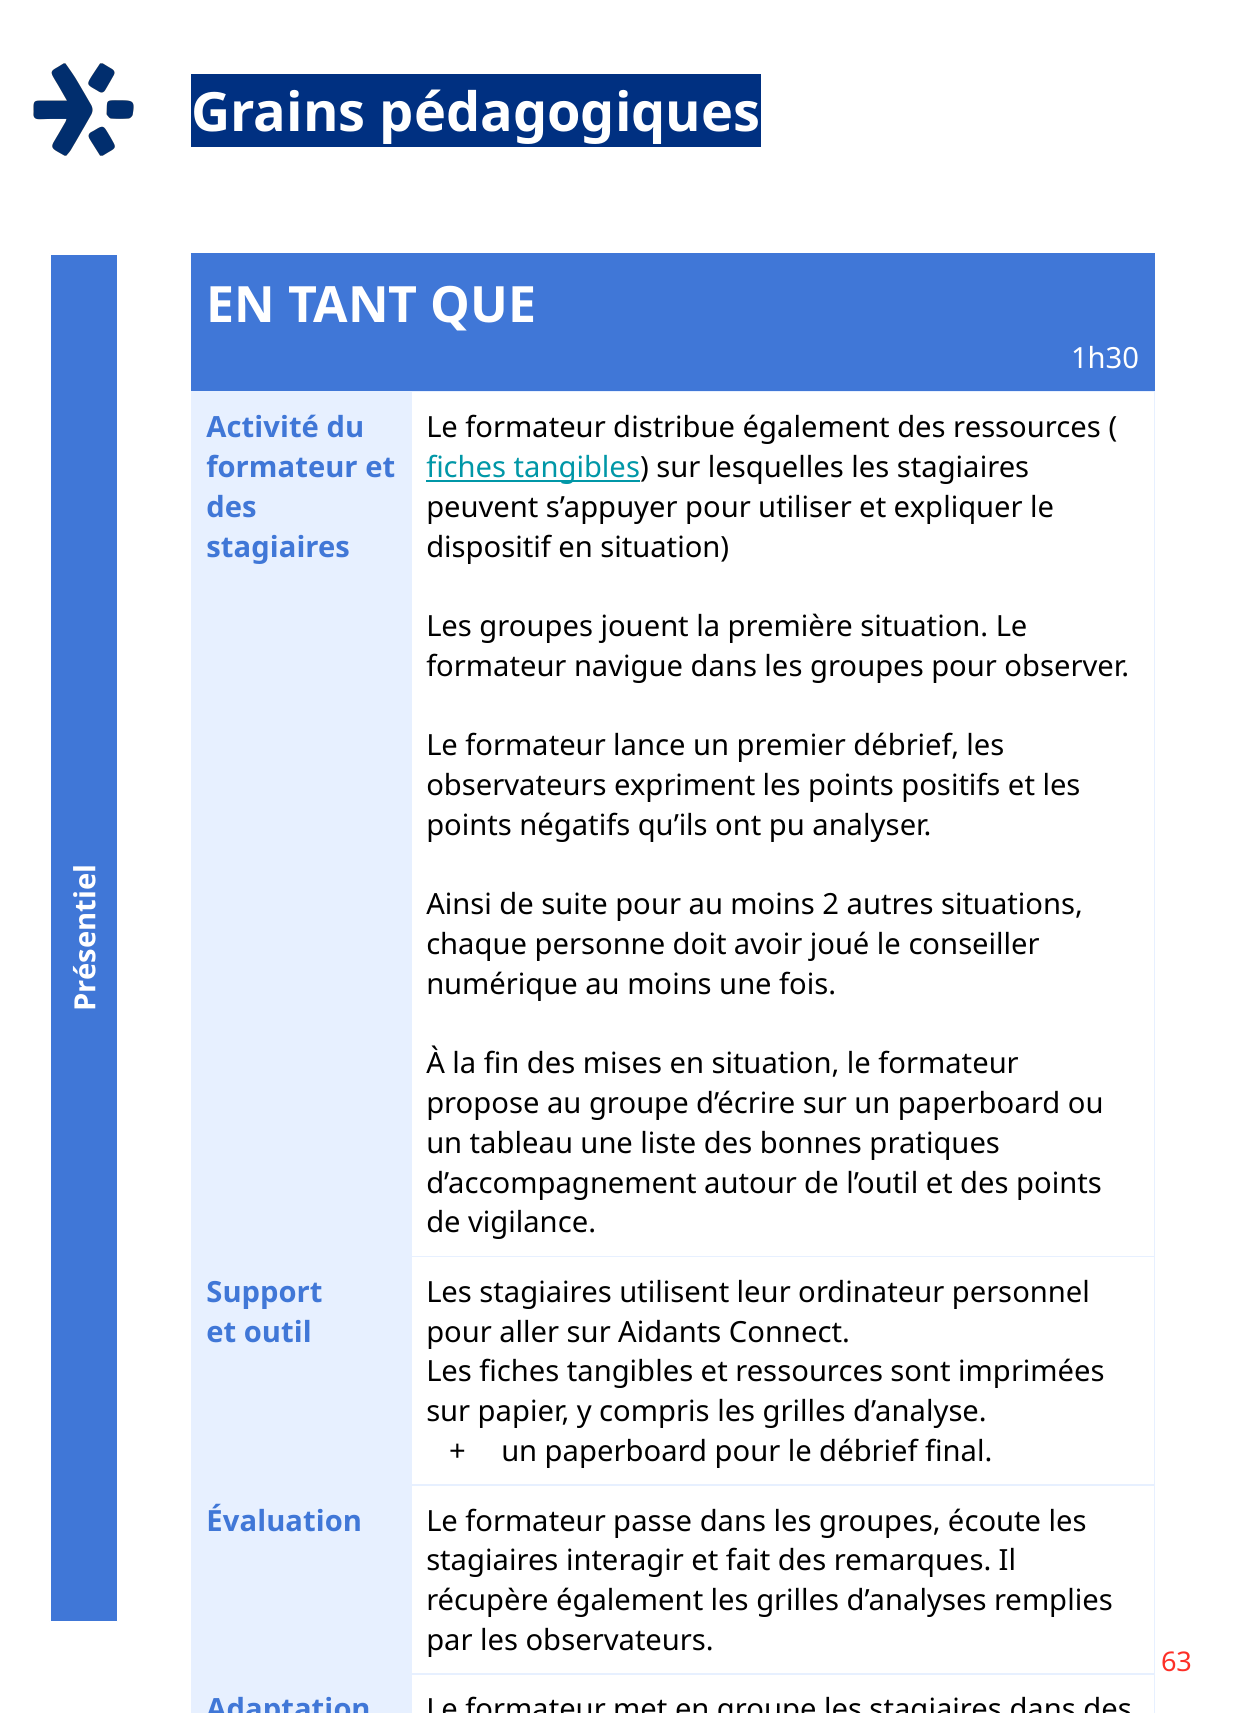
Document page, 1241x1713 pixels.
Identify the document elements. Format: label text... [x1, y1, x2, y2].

table_cell Support et outil [192, 1257, 411, 1484]
table_header EN TANT QUE 1h30 [192, 254, 1154, 391]
text_box Présentiel [49, 253, 118, 1622]
table_cell Activité du formateur et des stagiaires [192, 392, 411, 1256]
table_cell Le formateur met en groupe les stagiaires dans des salons, et passe régulièrement dans chacun de ces salons. Les CN partagent leur écran lors de l’utilisation d’Aidants Connect ou des ressources pour les montrer aux autres stagiaires du salon. [412, 1675, 1154, 1713]
slide_number ‹#› [1155, 1621, 1211, 1705]
table_cell Le formateur passe dans les groupes, écoute les stagiaires interagir et fait des remarques. Il récupère également les grilles d’analyses remplies par les observateurs. [412, 1486, 1154, 1673]
table_cell Adaptation en distanciel [192, 1675, 411, 1713]
picture [32, 61, 135, 157]
text_box Grains pédagogiques [185, 71, 1241, 148]
table_cell Les stagiaires utilisent leur ordinateur personnel pour aller sur Aidants Connect. Les fiches tangibles et ressources sont imprimées sur papier, y compris les grilles d’analyse. un paperboard pour le débrief final. [412, 1257, 1154, 1484]
table_cell Évaluation [192, 1486, 411, 1673]
table_cell Le formateur distribue également des ressources (fiches tangibles) sur lesquelles les stagiaires peuvent s’appuyer pour utiliser et expliquer le dispositif en situation) Les groupes jouent la première situation. Le formateur navigue dans les groupes pour observer. Le formateur lance un premier débrief, les observateurs expriment les points positifs et les points négatifs qu’ils ont pu analyser. Ainsi de suite pour au moins 2 autres situations, chaque personne doit avoir joué le conseiller numérique au moins une fois. À la fin des mises en situation, le formateur propose au groupe d’écrire sur un paperboard ou un tableau une liste des bonnes pratiques d’accompagnement autour de l’outil et des points de vigilance. [412, 392, 1154, 1256]
